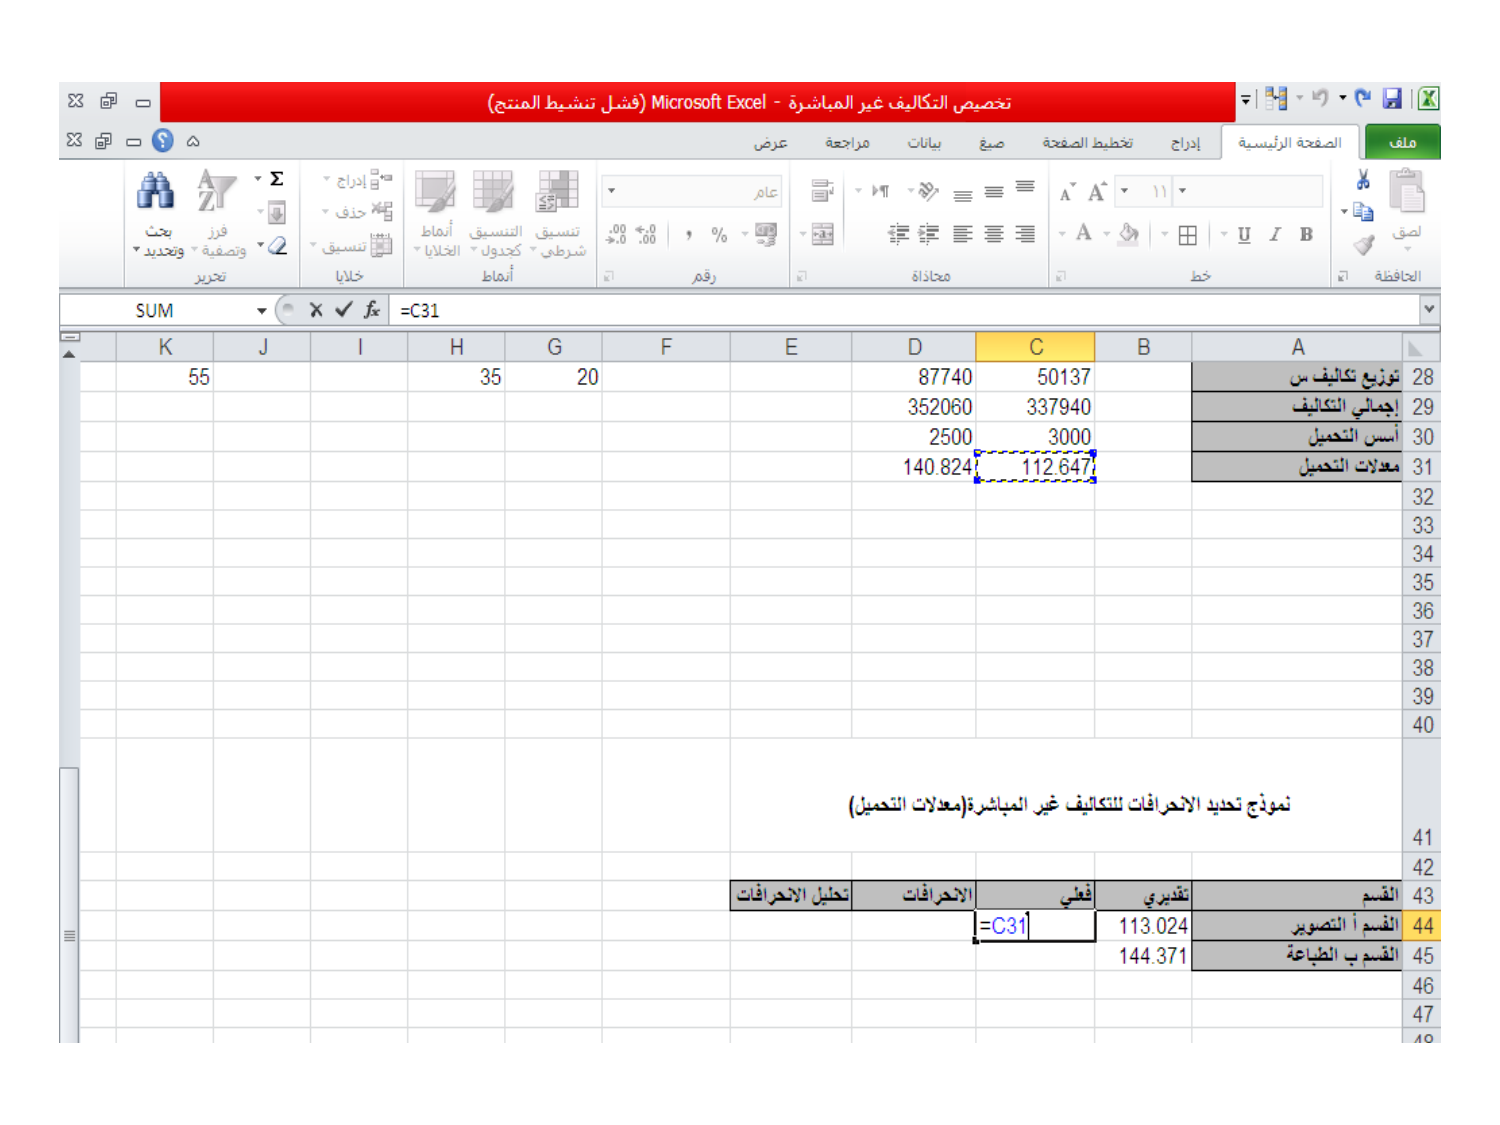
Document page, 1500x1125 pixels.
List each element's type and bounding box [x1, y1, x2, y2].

picture [58, 82, 1442, 1043]
